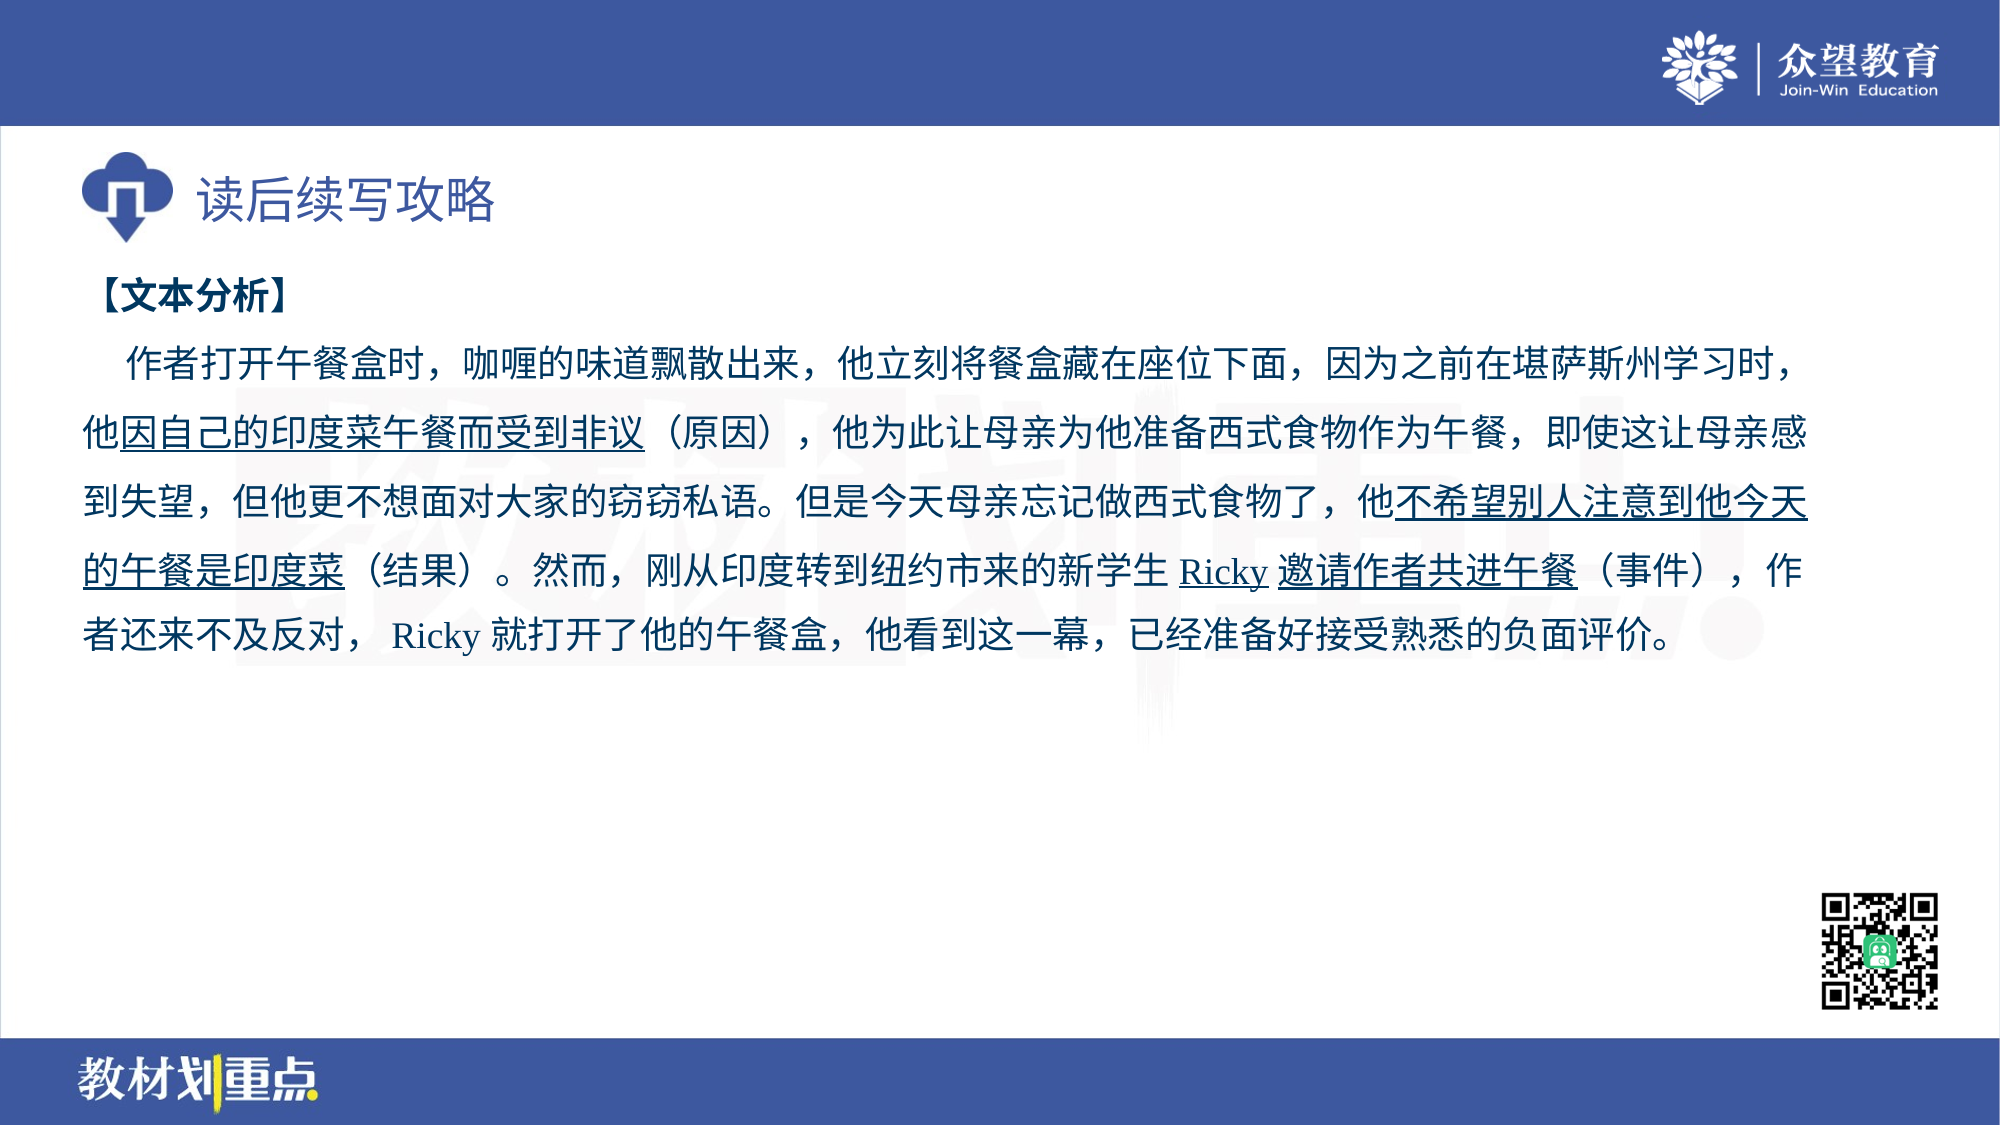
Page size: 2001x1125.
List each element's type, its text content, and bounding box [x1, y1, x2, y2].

picture [0, 0, 2000, 1125]
text_box 【文本分析】 作者打开午餐盒时，咖喱的味道飘散出来，他立刻将餐盒藏在座位下面，因为之前在堪萨斯州学习时， 他因自己的印度菜午餐而受到非议（原因），他为此让母亲为他准备西式食物作为午餐，即使这让母亲感 到失望，但他更不想面对大家的窃窃私语。但是今天母亲忘记做西式食物了，他不希望别人注意到他今天 的午餐是印度菜（结果）。然而，刚从印度转到纽约市来的新学生Ricky邀请作者共进午餐（事件），作 者还来不及反对，Ricky就打开了他的午餐盒，他看到这一幕，已经准备好接受熟悉的负面评价。 [82, 248, 1817, 650]
